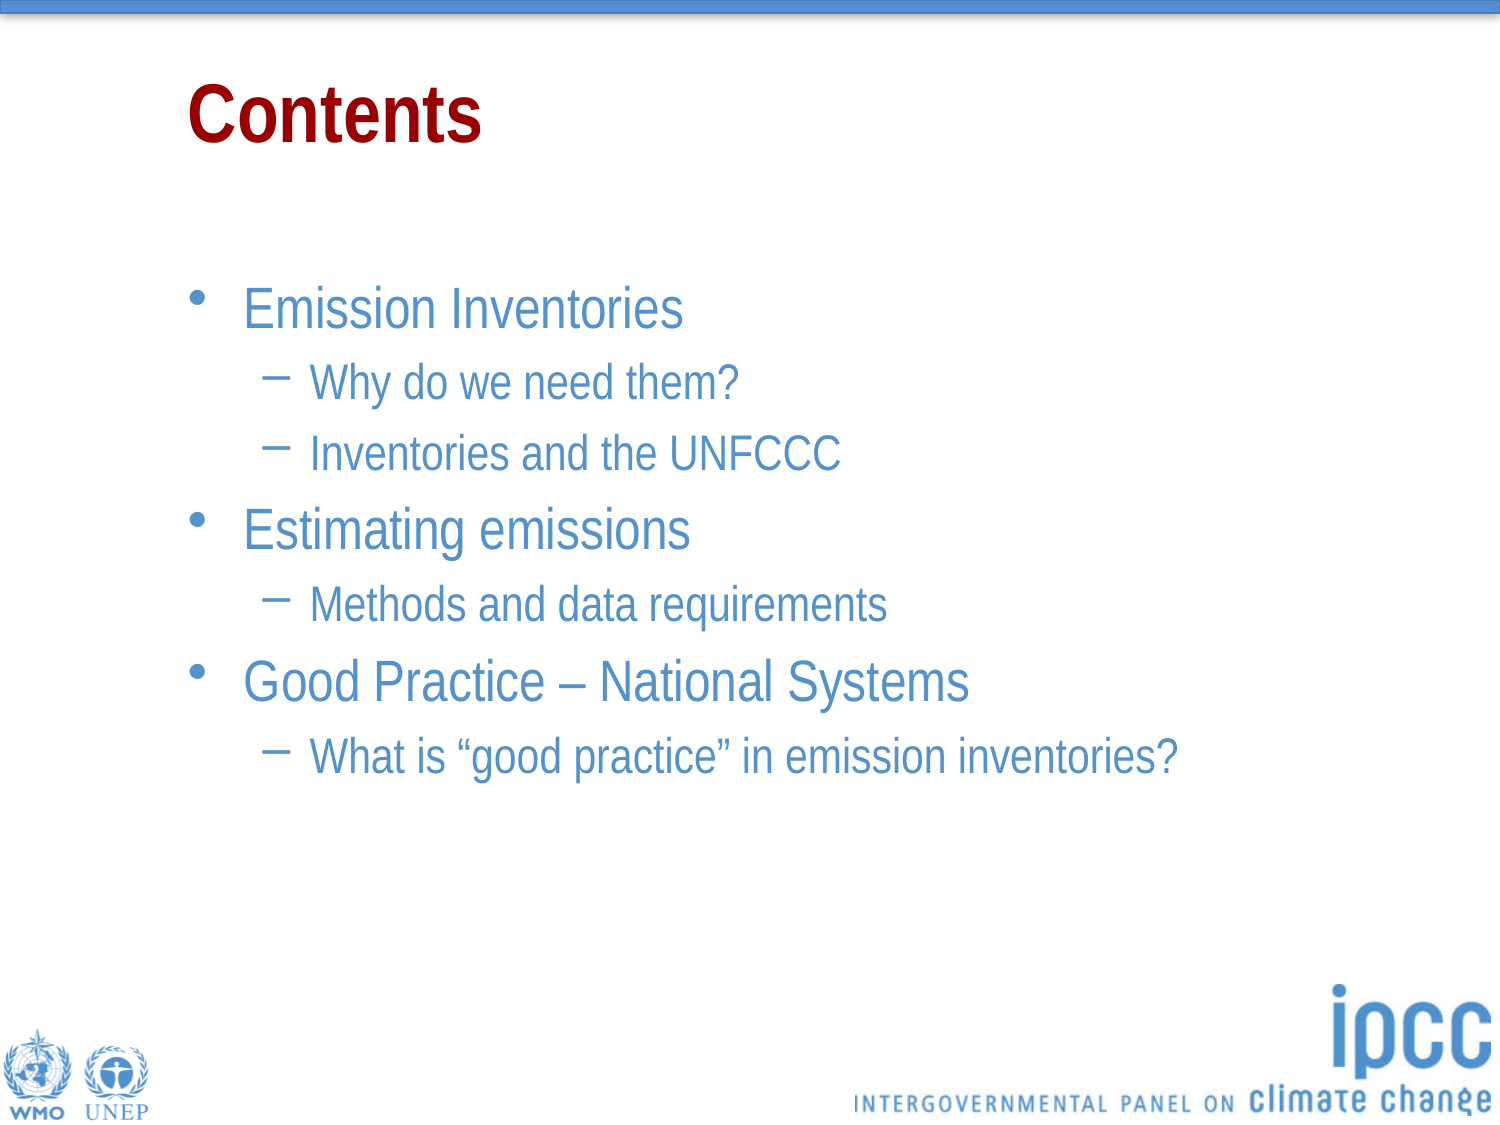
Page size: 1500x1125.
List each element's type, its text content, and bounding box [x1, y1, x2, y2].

picture [0, 1027, 153, 1125]
title Contents [172, 26, 1473, 193]
list Emission Inventories Why do we need them? Inventories and the UNFCCC Estimating emissions Methods and data requirements Good Practice – National Systems What is “good practice” in emission inventories? [172, 262, 1426, 1006]
picture [855, 984, 1491, 1116]
